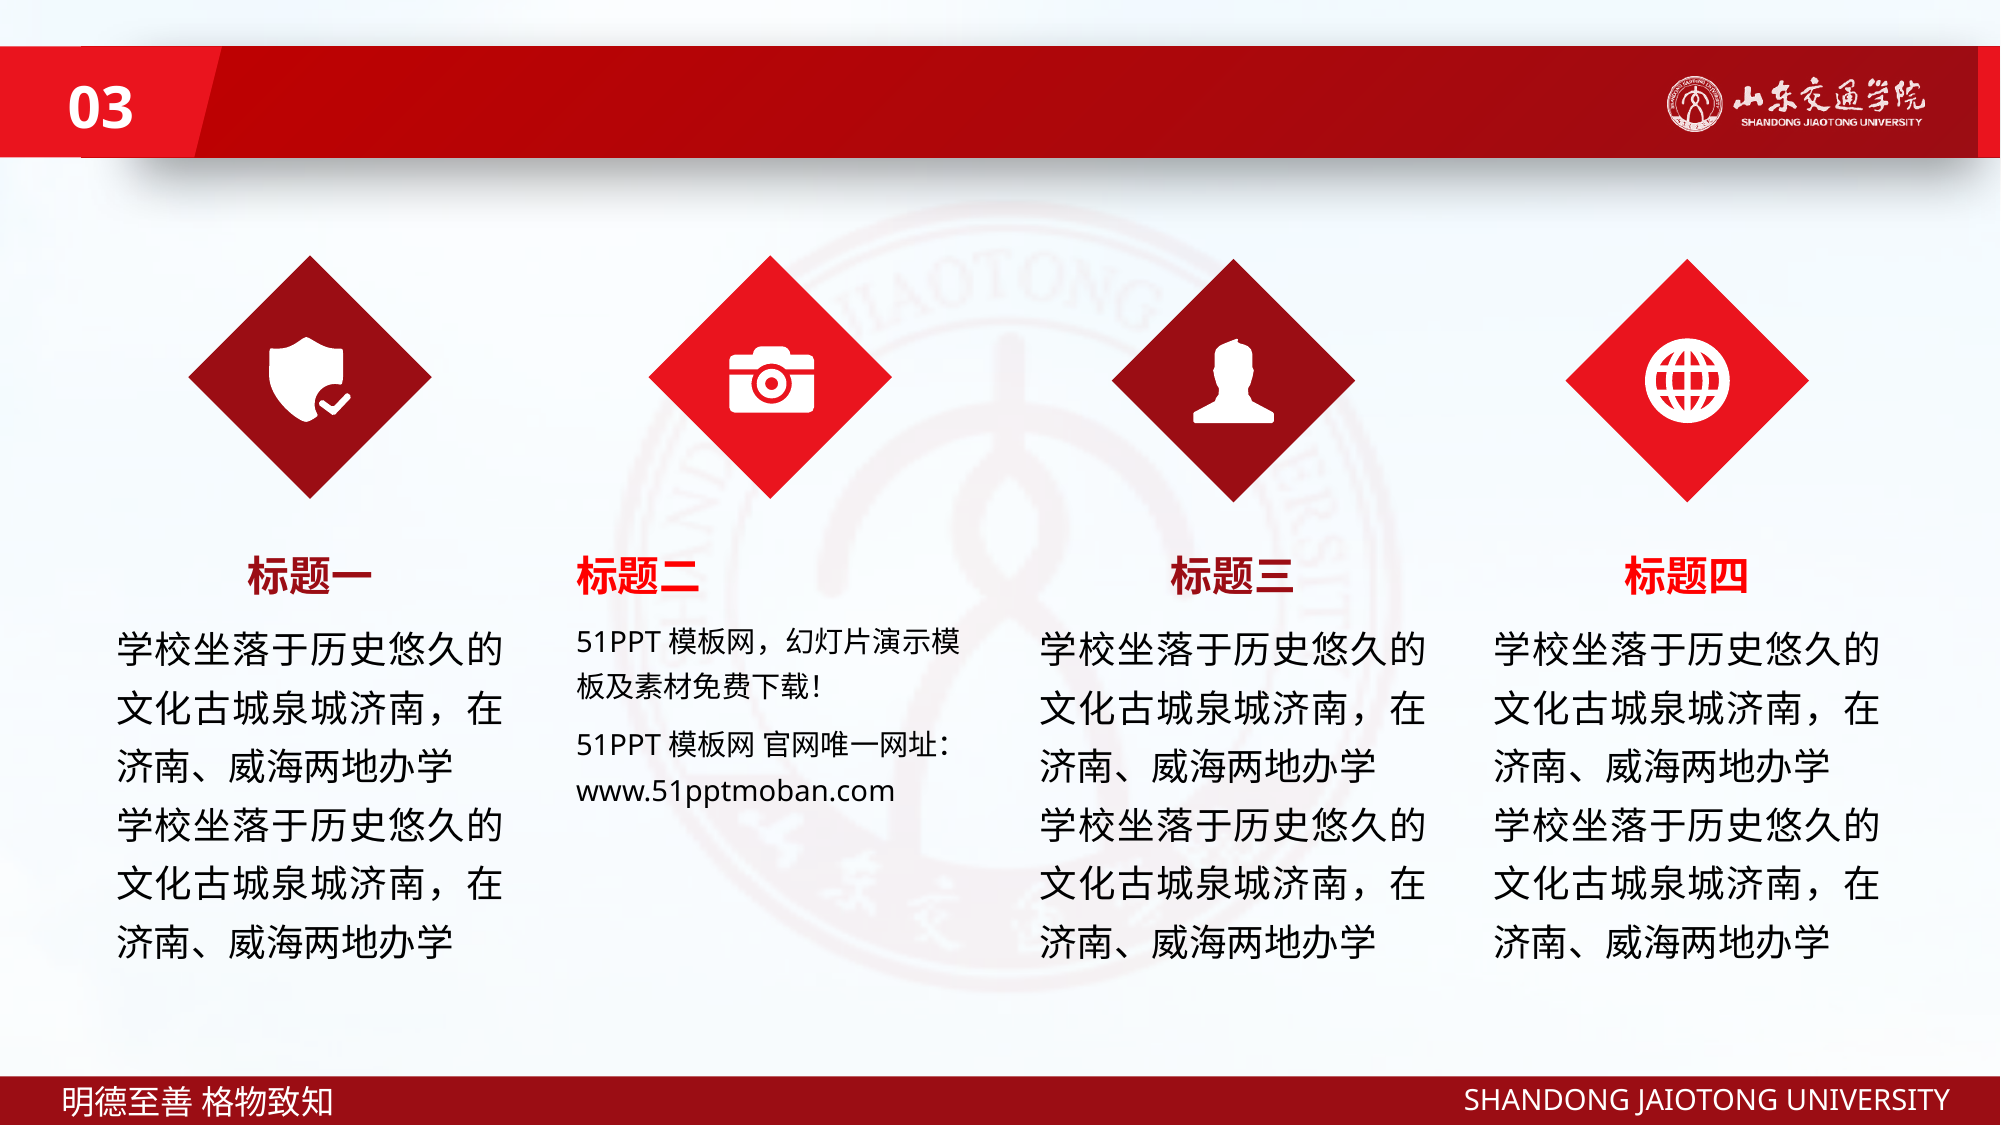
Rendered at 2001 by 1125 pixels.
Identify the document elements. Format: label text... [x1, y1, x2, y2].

text_box 标题三 学校坐落于历史悠久的文化古城泉城济南，在济南、威海两地办学 学校坐落于历史悠久的文化古城泉城济南，在济南、威海两地办学 [1024, 527, 1443, 971]
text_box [1138, 285, 1329, 476]
text_box 标题二 51PPT模板网，幻灯片演示模板及素材免费下载！ 51PPT模板网 官网唯一网址：www.51pptmoban.com [561, 527, 979, 815]
picture [1653, 48, 1938, 158]
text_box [674, 281, 866, 473]
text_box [1592, 285, 1783, 476]
list 03 [26, 70, 176, 133]
text_box 标题一 学校坐落于历史悠久的文化古城泉城济南，在济南、威海两地办学 学校坐落于历史悠久的文化古城泉城济南，在济南、威海两地办学 [101, 527, 519, 1029]
text_box 标题四 学校坐落于历史悠久的文化古城泉城济南，在济南、威海两地办学 学校坐落于历史悠久的文化古城泉城济南，在济南、威海两地办学 [1478, 527, 1897, 971]
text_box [214, 281, 406, 473]
